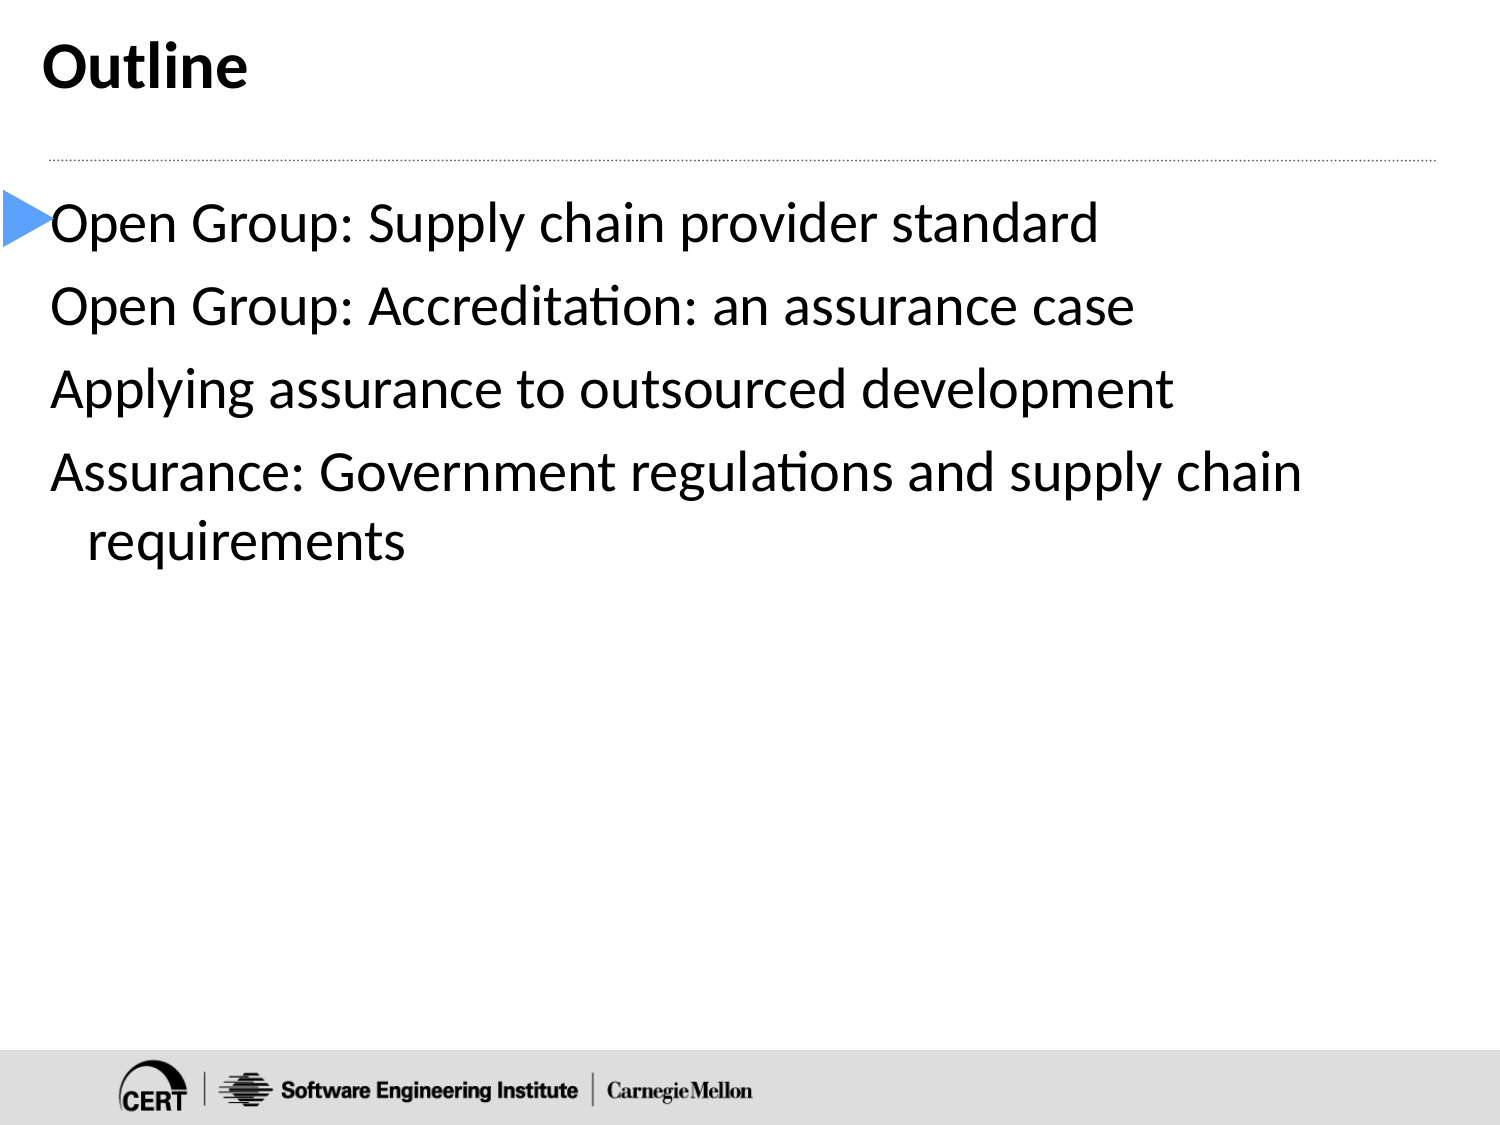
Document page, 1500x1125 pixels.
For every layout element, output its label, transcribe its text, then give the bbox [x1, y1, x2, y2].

picture [102, 1056, 765, 1117]
text_box [3, 189, 55, 248]
title Outline [42, 37, 1434, 155]
list Open Group: Supply chain provider standard Open Group: Accreditation: an assurance case Applying assurance to outsourced development Assurance: Government regulations and supply chain requirements [49, 187, 1438, 1001]
